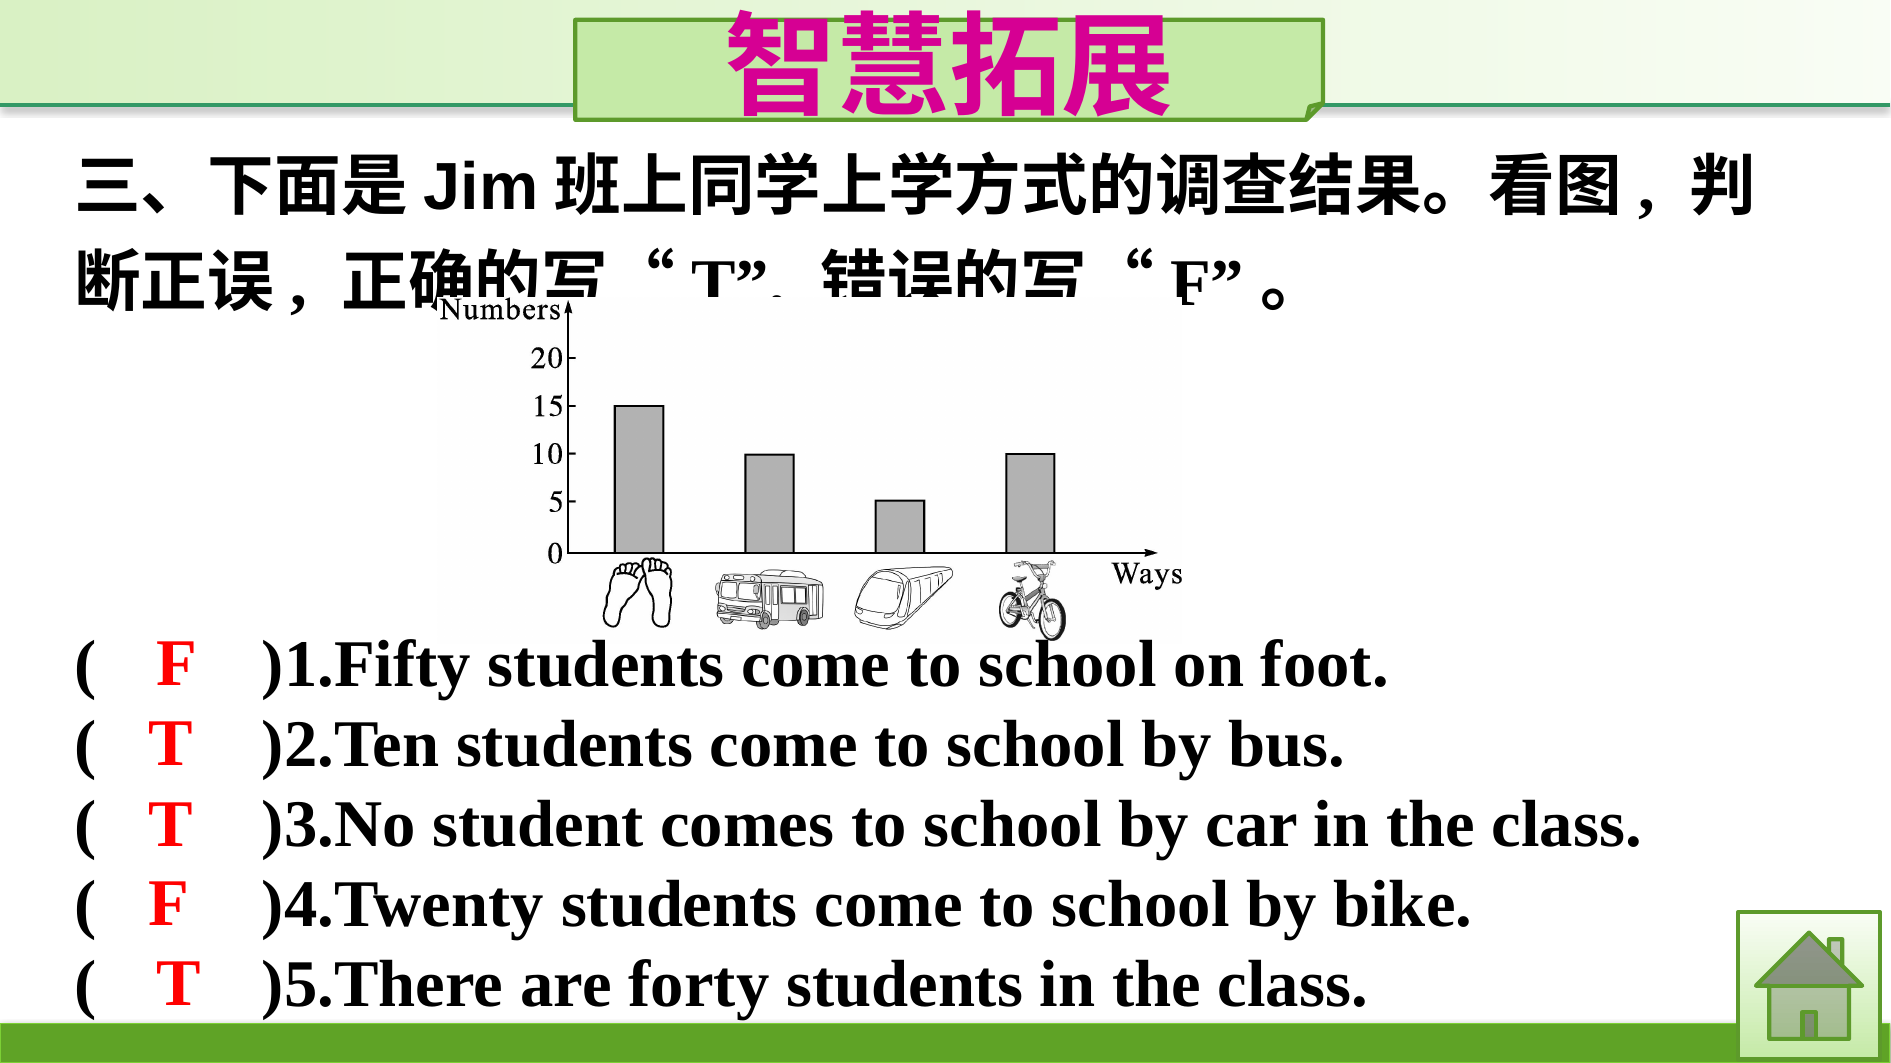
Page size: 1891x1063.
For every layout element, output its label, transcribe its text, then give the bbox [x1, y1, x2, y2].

text_box T [134, 772, 209, 867]
text_box 智慧拓展 [573, 17, 1326, 119]
text_box 三、下面是Jim班上同学上学方式的调查结果。看图, 判断正误, 正确的写“T”, 错误的写“F”。 [59, 119, 1833, 327]
text_box F [134, 851, 205, 947]
picture [436, 297, 1182, 645]
text_box F [141, 611, 213, 707]
text_box T [134, 691, 209, 772]
text_box ( )1.Fifty students come to school on foot. ( )2.Ten students come to school by bus. ( )3.No student comes to school by car in the class. ( )4.Twenty students come to school by bike. ( )5.There are forty students in the class. [59, 612, 1833, 1028]
text_box T [141, 931, 216, 1027]
